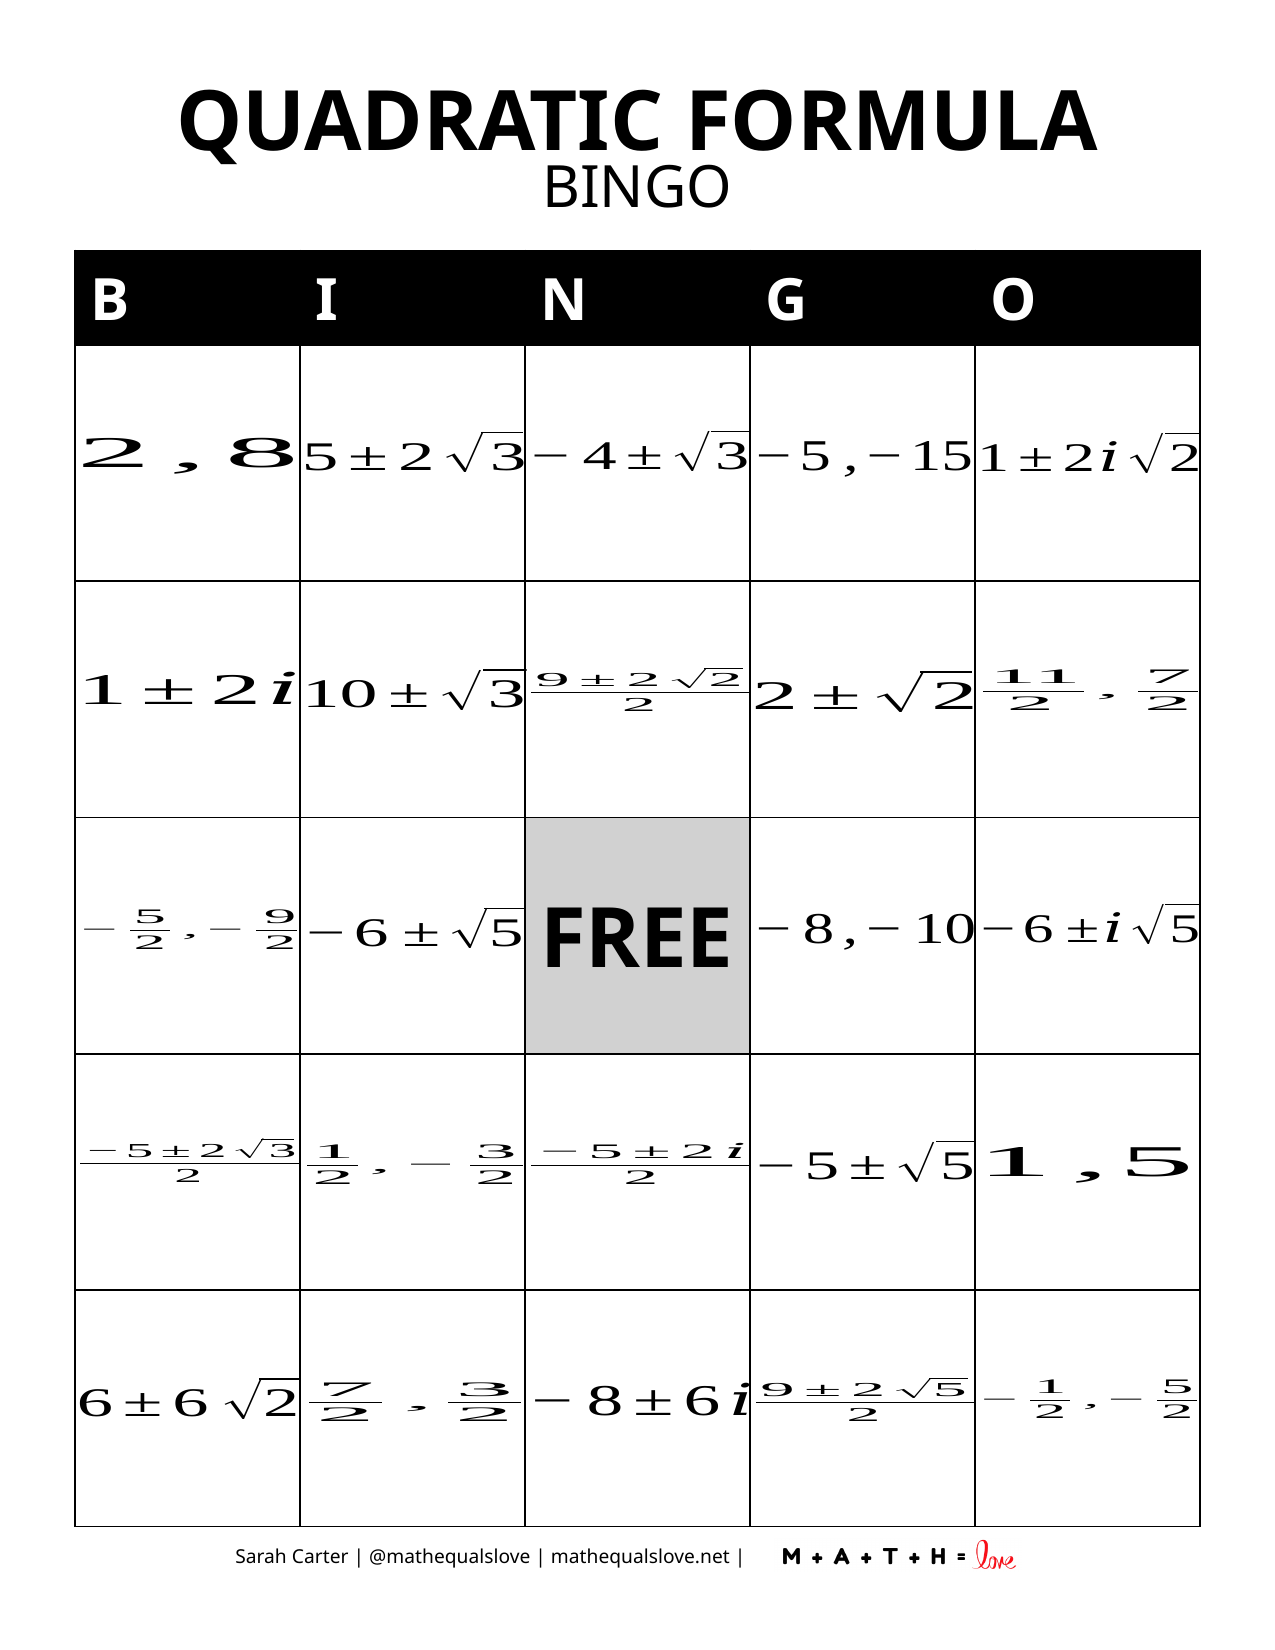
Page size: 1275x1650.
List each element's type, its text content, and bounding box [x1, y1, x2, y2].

table_cell [301, 346, 524, 580]
table_cell [526, 582, 749, 817]
table_header G [751, 251, 974, 344]
table_header O [976, 251, 1199, 344]
table_cell [751, 1291, 974, 1526]
text_box QUADRATIC FORMULA [74, 59, 1200, 175]
table_cell [976, 1291, 1199, 1526]
table_cell [301, 1291, 524, 1526]
text_box BINGO [74, 175, 1200, 226]
table_cell [751, 818, 974, 1053]
table_header I [301, 251, 524, 344]
table_cell [301, 582, 524, 817]
table_cell [526, 1055, 749, 1289]
table_cell [526, 1291, 749, 1526]
table_cell [751, 346, 974, 580]
table_cell [76, 346, 299, 580]
table_cell [526, 346, 749, 580]
table_cell [76, 1291, 299, 1526]
table_cell [76, 818, 299, 1053]
table_header N [526, 251, 749, 344]
table_cell [976, 346, 1199, 580]
table_cell [76, 582, 299, 817]
table_cell [976, 818, 1199, 1053]
table_cell [751, 1055, 974, 1289]
table_cell FREE [526, 818, 749, 1053]
table_cell [76, 1055, 299, 1289]
table_cell [301, 818, 524, 1053]
table_cell [976, 1055, 1199, 1289]
table_header B [76, 251, 299, 344]
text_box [220, 1535, 1055, 1576]
table_cell [301, 1055, 524, 1289]
table_cell [976, 582, 1199, 817]
table_cell [751, 582, 974, 817]
